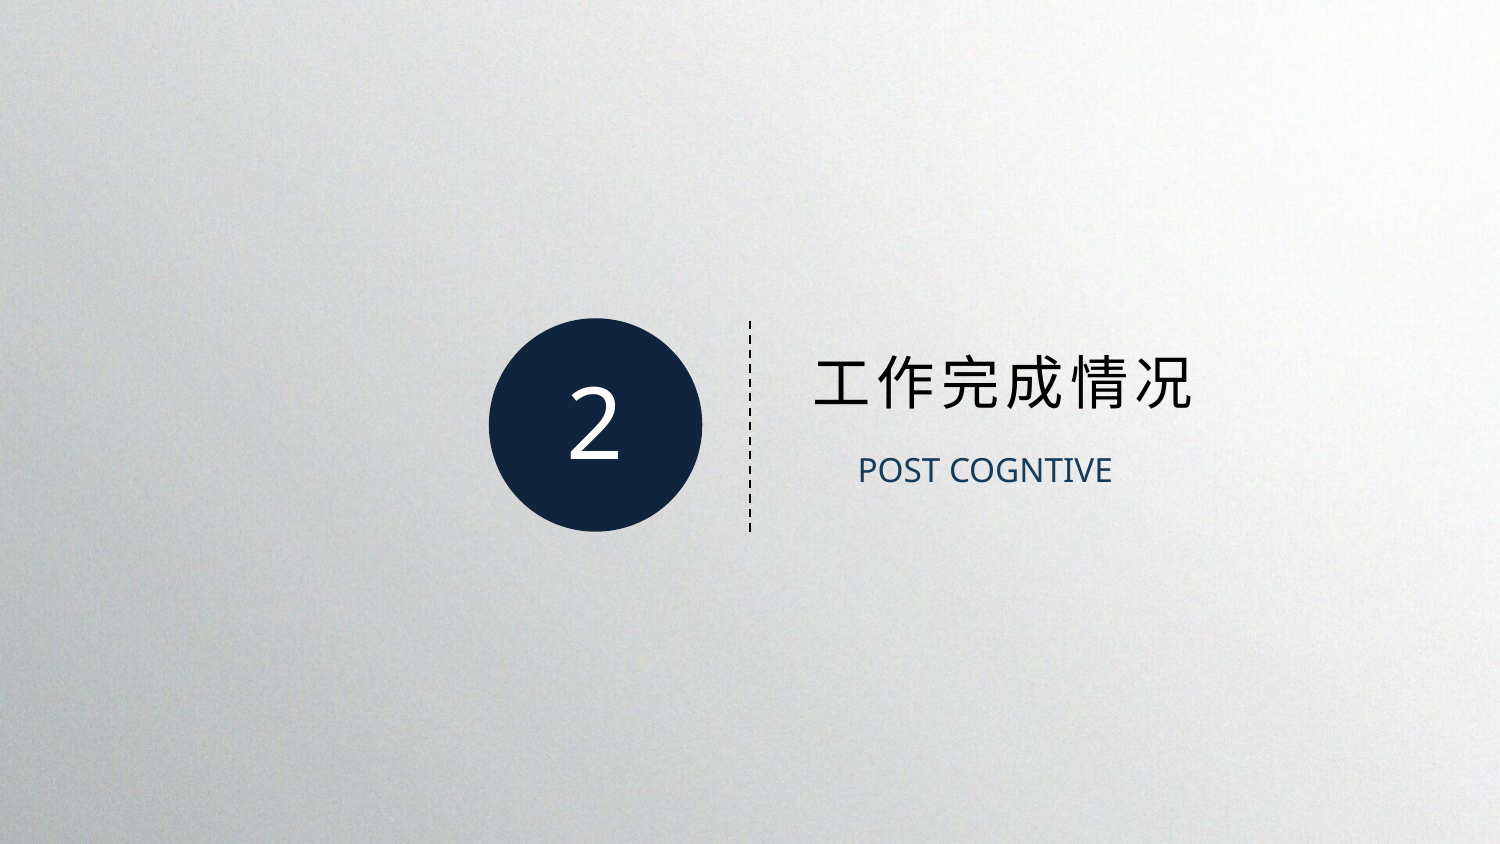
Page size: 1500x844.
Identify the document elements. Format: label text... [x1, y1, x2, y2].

text_box POST COGNTIVE [842, 441, 1128, 497]
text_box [488, 317, 703, 532]
text_box 工作完成情况 [797, 338, 1208, 424]
picture [0, 0, 1500, 844]
